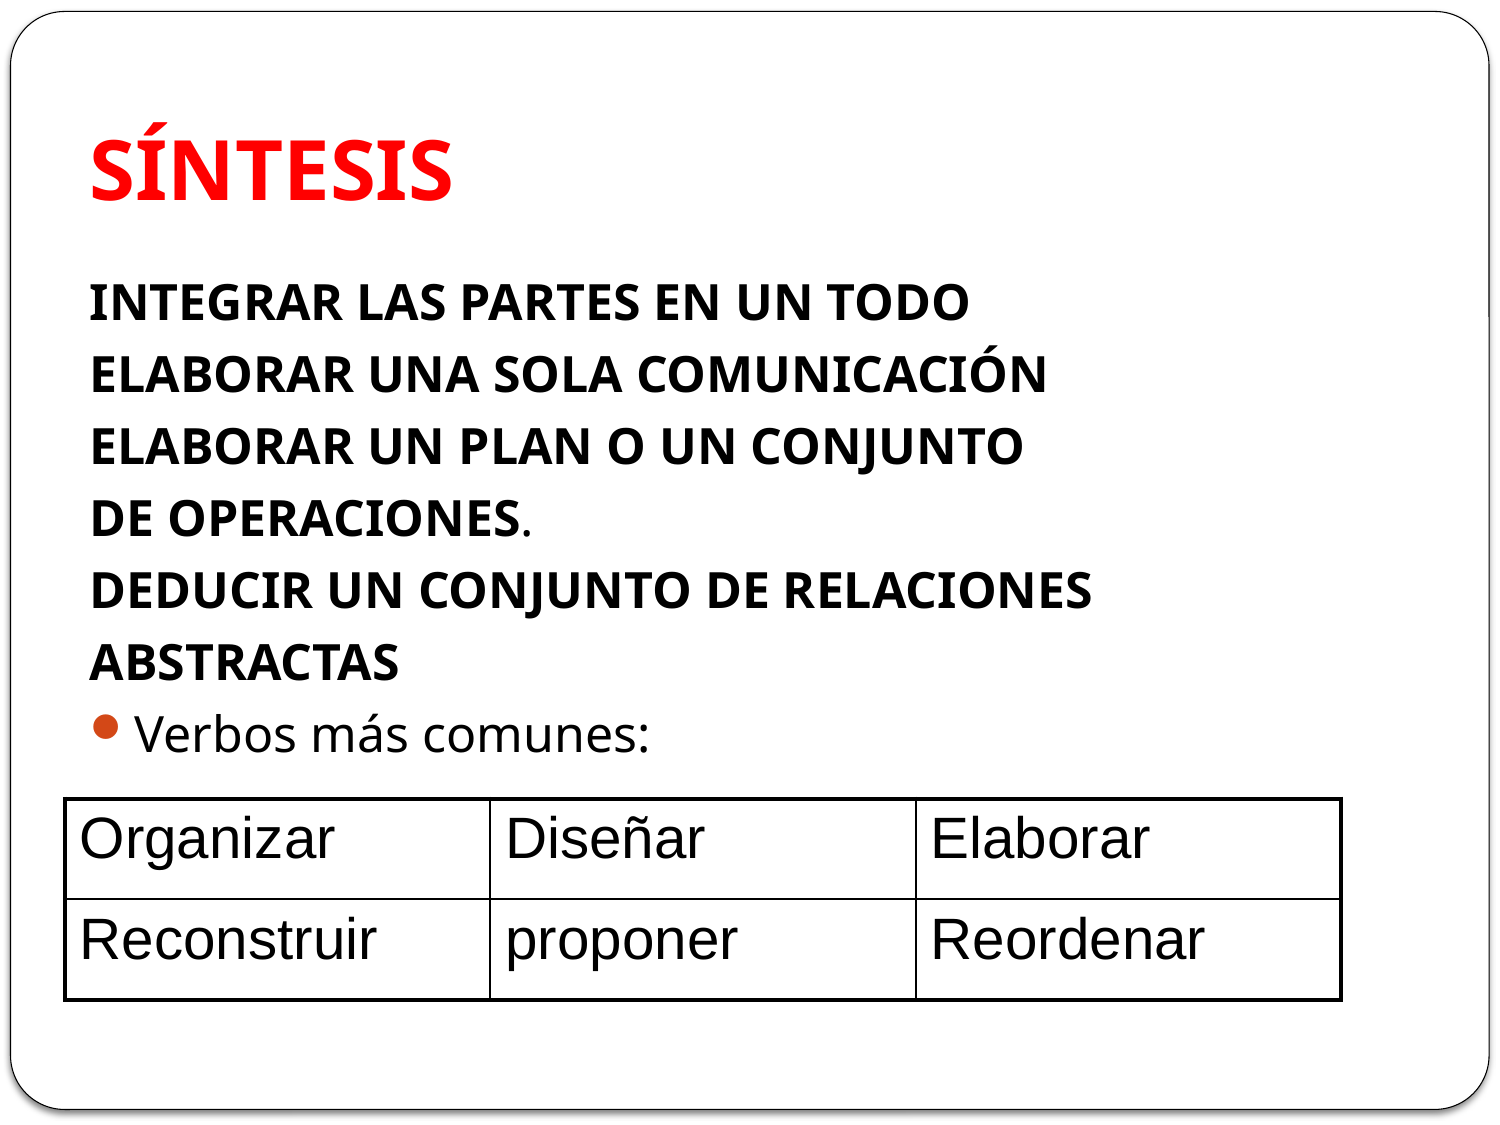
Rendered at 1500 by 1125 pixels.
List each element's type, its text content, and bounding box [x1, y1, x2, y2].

title SÍNTESIS [75, 45, 1425, 233]
table_header Organizar [67, 801, 489, 898]
table_cell Reordenar [917, 900, 1339, 998]
list INTEGRAR LAS PARTES EN UN TODO ELABORAR UNA SOLA COMUNICACIÓN ELABORAR UN PLAN O UN CONJUNTO DE OPERACIONES. DEDUCIR UN CONJUNTO DE RELACIONES ABSTRACTAS Verbos más comunes: [75, 262, 1376, 775]
table_cell proponer [491, 900, 915, 998]
table_header Diseñar [491, 801, 915, 898]
table_cell Reconstruir [67, 900, 489, 998]
table_header Elaborar [917, 801, 1339, 898]
